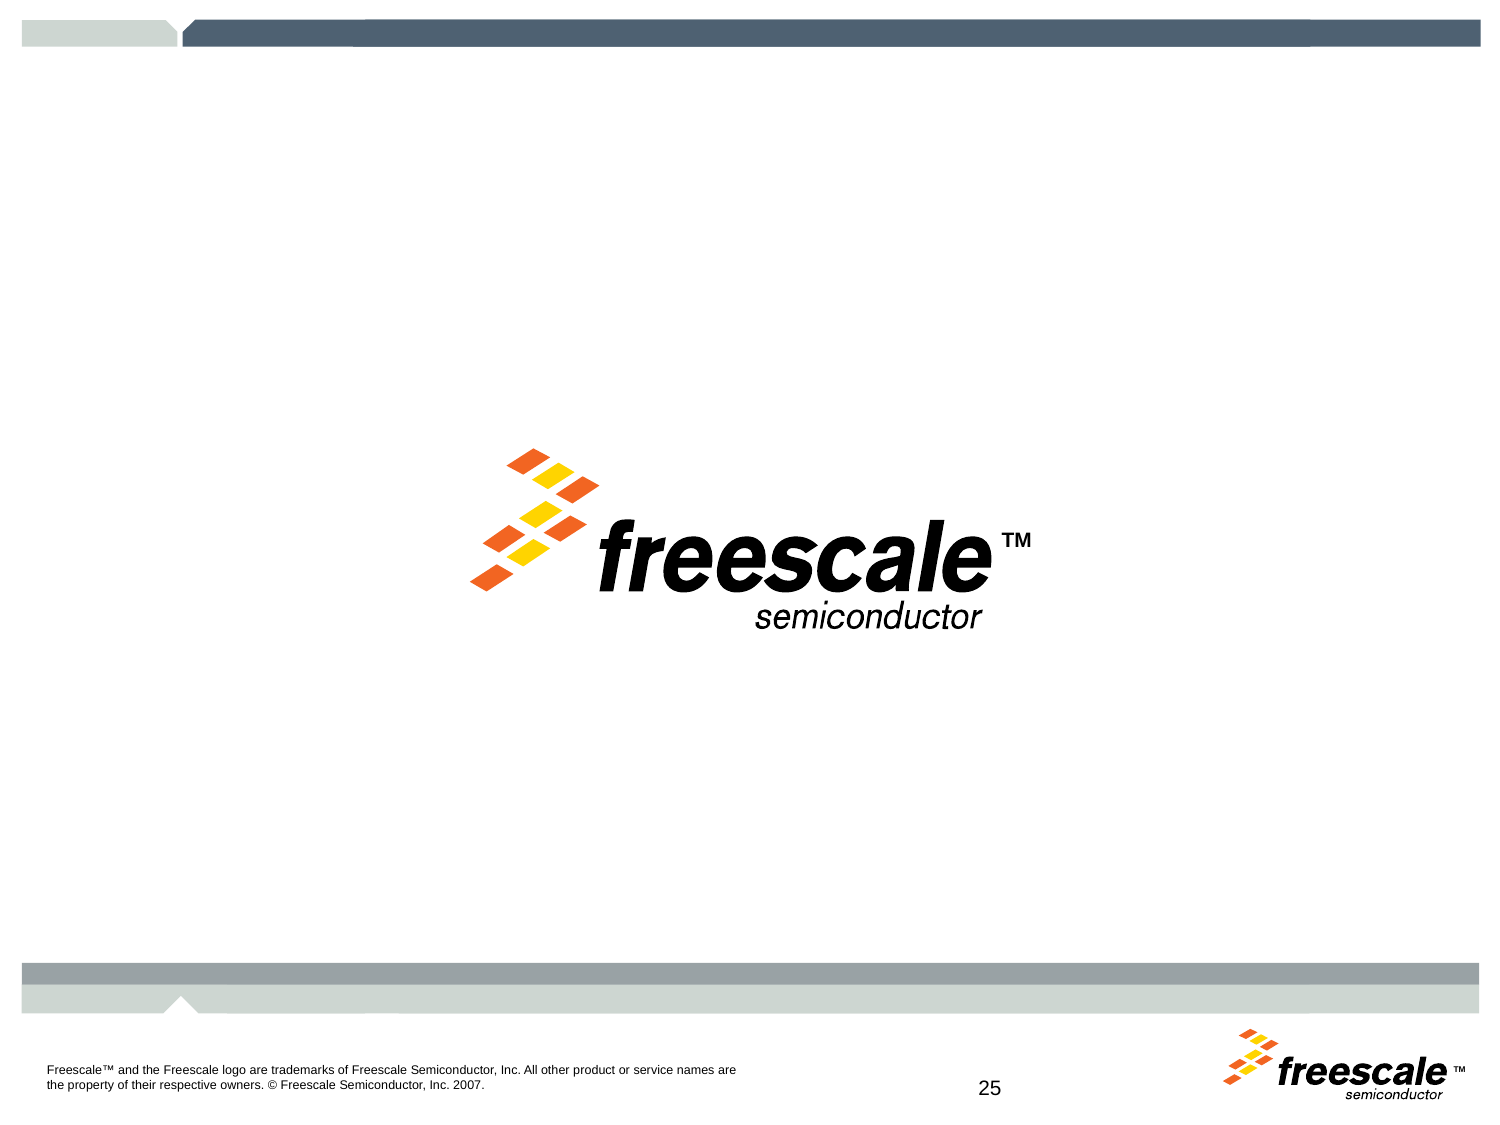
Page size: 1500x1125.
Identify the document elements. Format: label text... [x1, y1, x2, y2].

slide_number 24 [963, 1066, 1077, 1119]
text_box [469, 448, 1094, 630]
